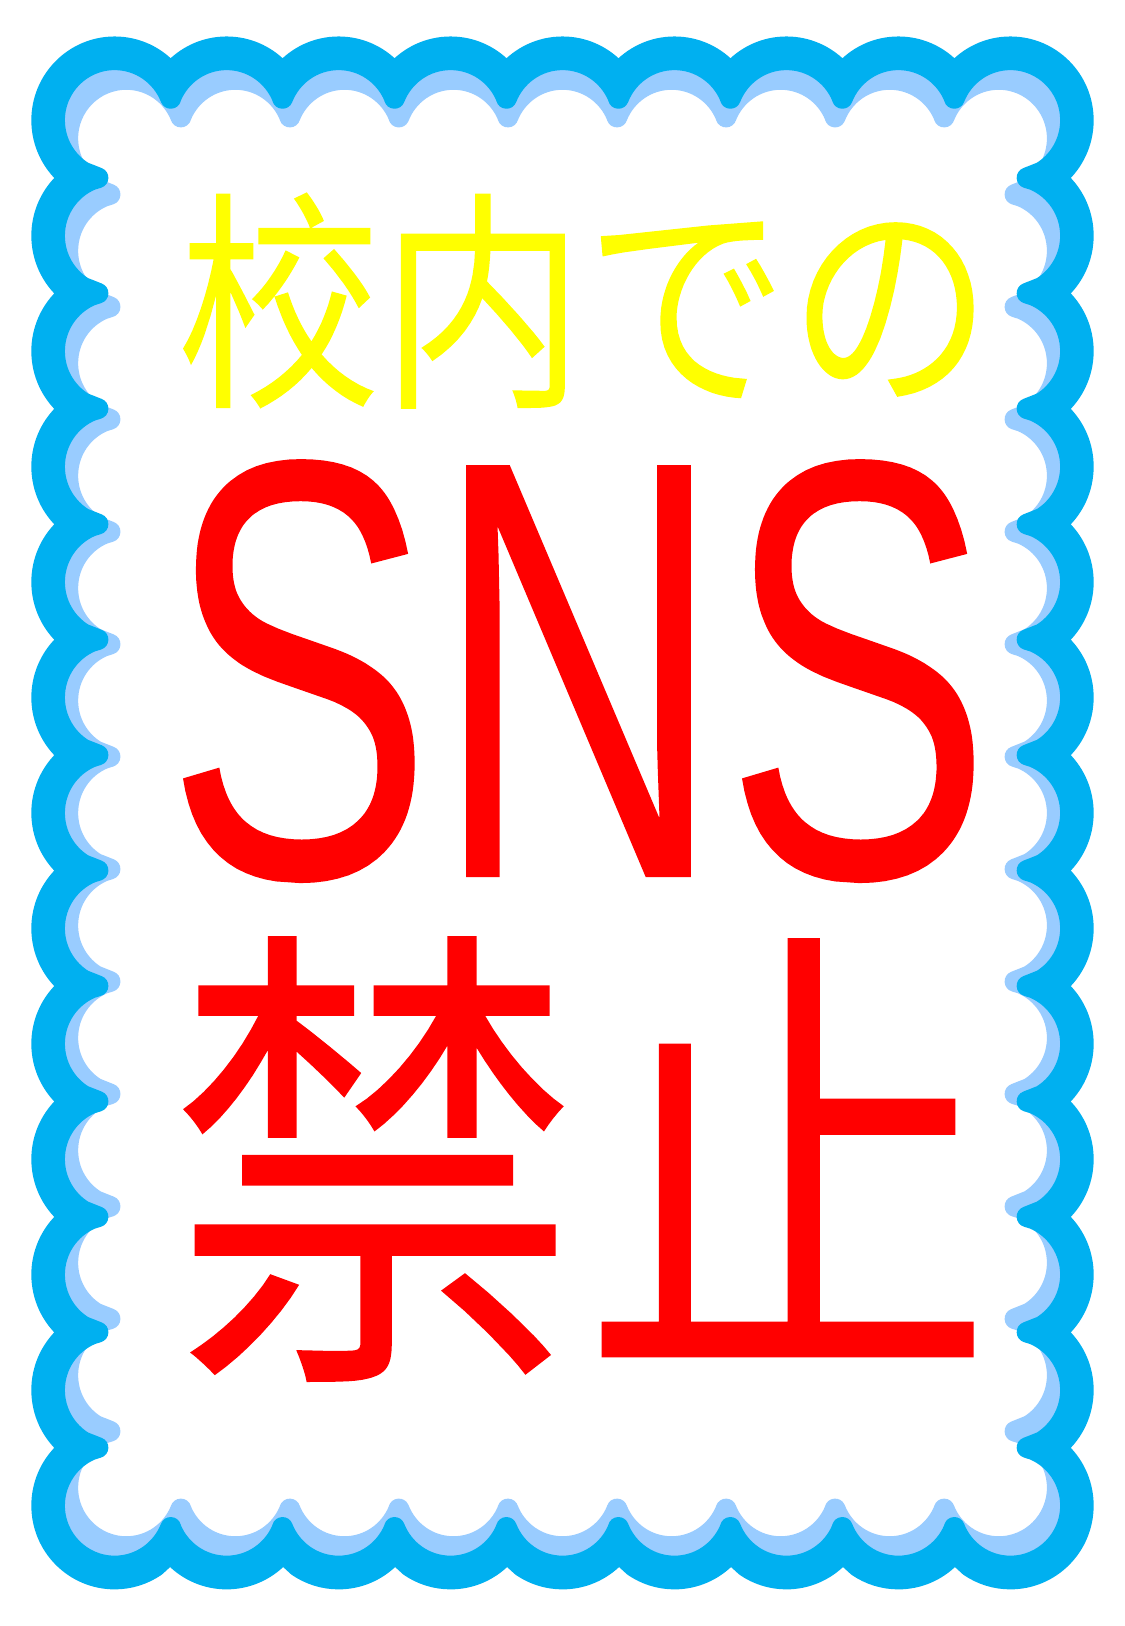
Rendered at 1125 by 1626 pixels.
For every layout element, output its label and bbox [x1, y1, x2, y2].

text_box [182, 458, 974, 1383]
text_box [41, 46, 1084, 1580]
